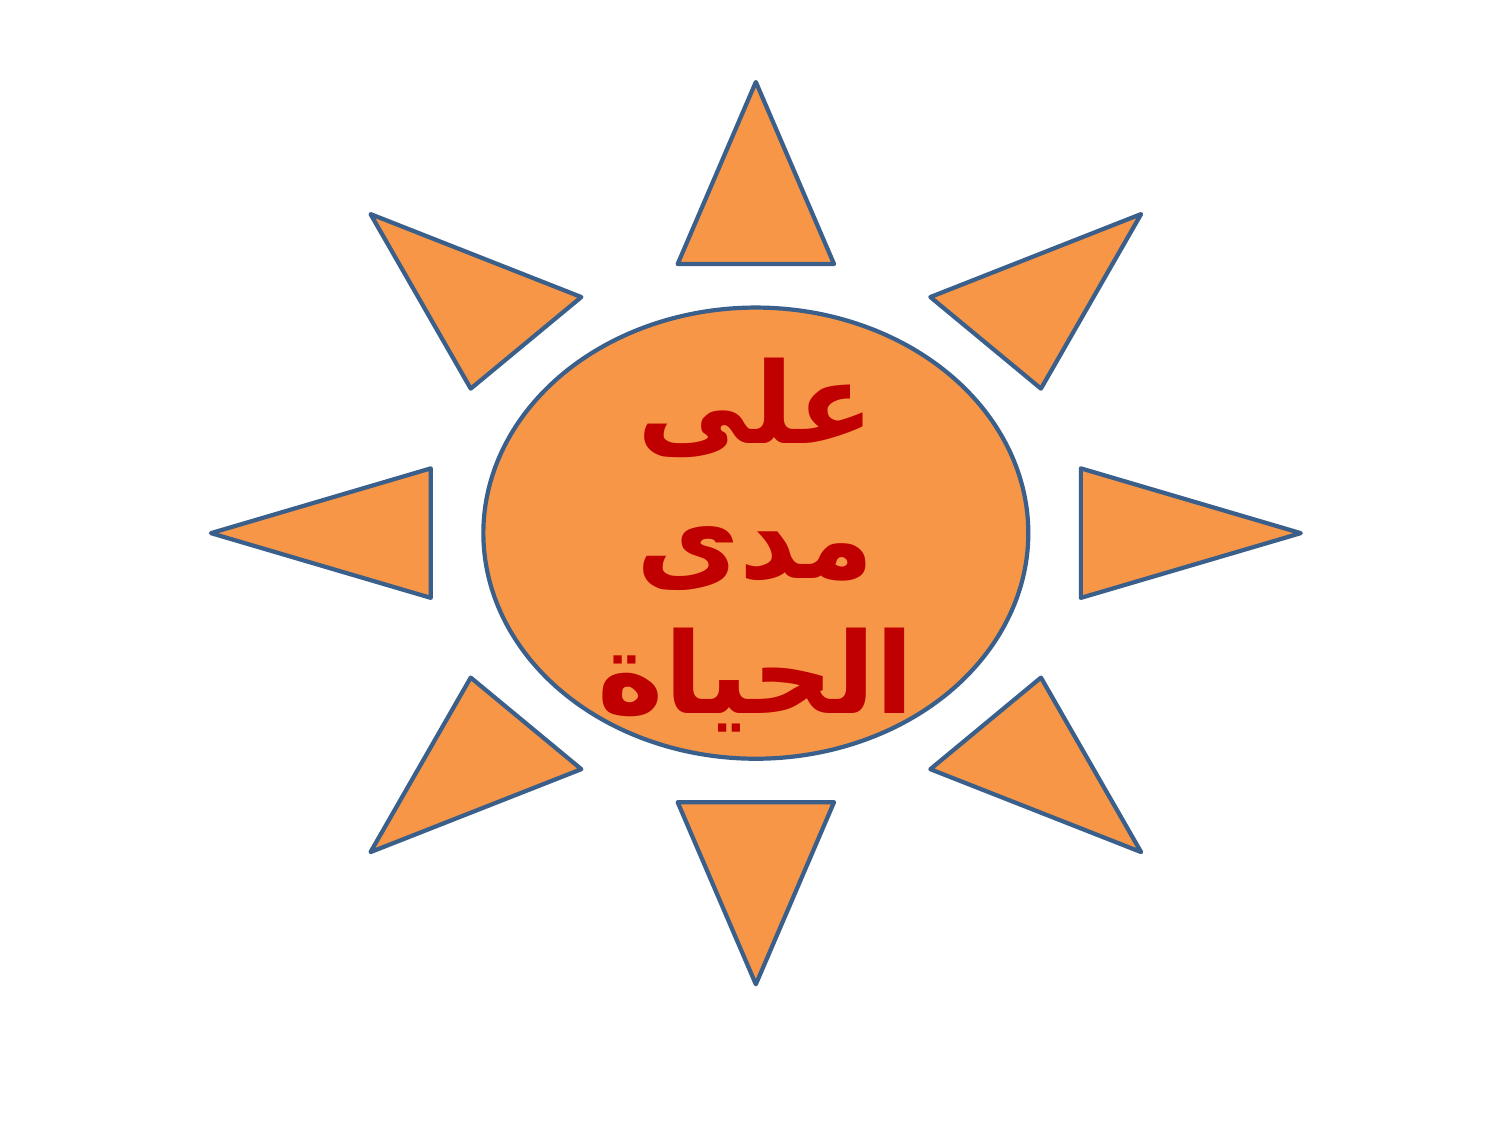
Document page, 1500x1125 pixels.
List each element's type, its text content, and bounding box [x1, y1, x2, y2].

text_box على مدى الحياة [208, 466, 433, 600]
text_box على مدى الحياة [481, 305, 1031, 761]
text_box على مدى الحياة [928, 675, 1143, 855]
text_box على مدى الحياة [368, 675, 584, 855]
text_box على مدى الحياة [1078, 466, 1303, 600]
text_box على مدى الحياة [928, 212, 1143, 391]
text_box على مدى الحياة [675, 800, 836, 987]
text_box على مدى الحياة [675, 79, 836, 267]
text_box على مدى الحياة [368, 212, 584, 391]
